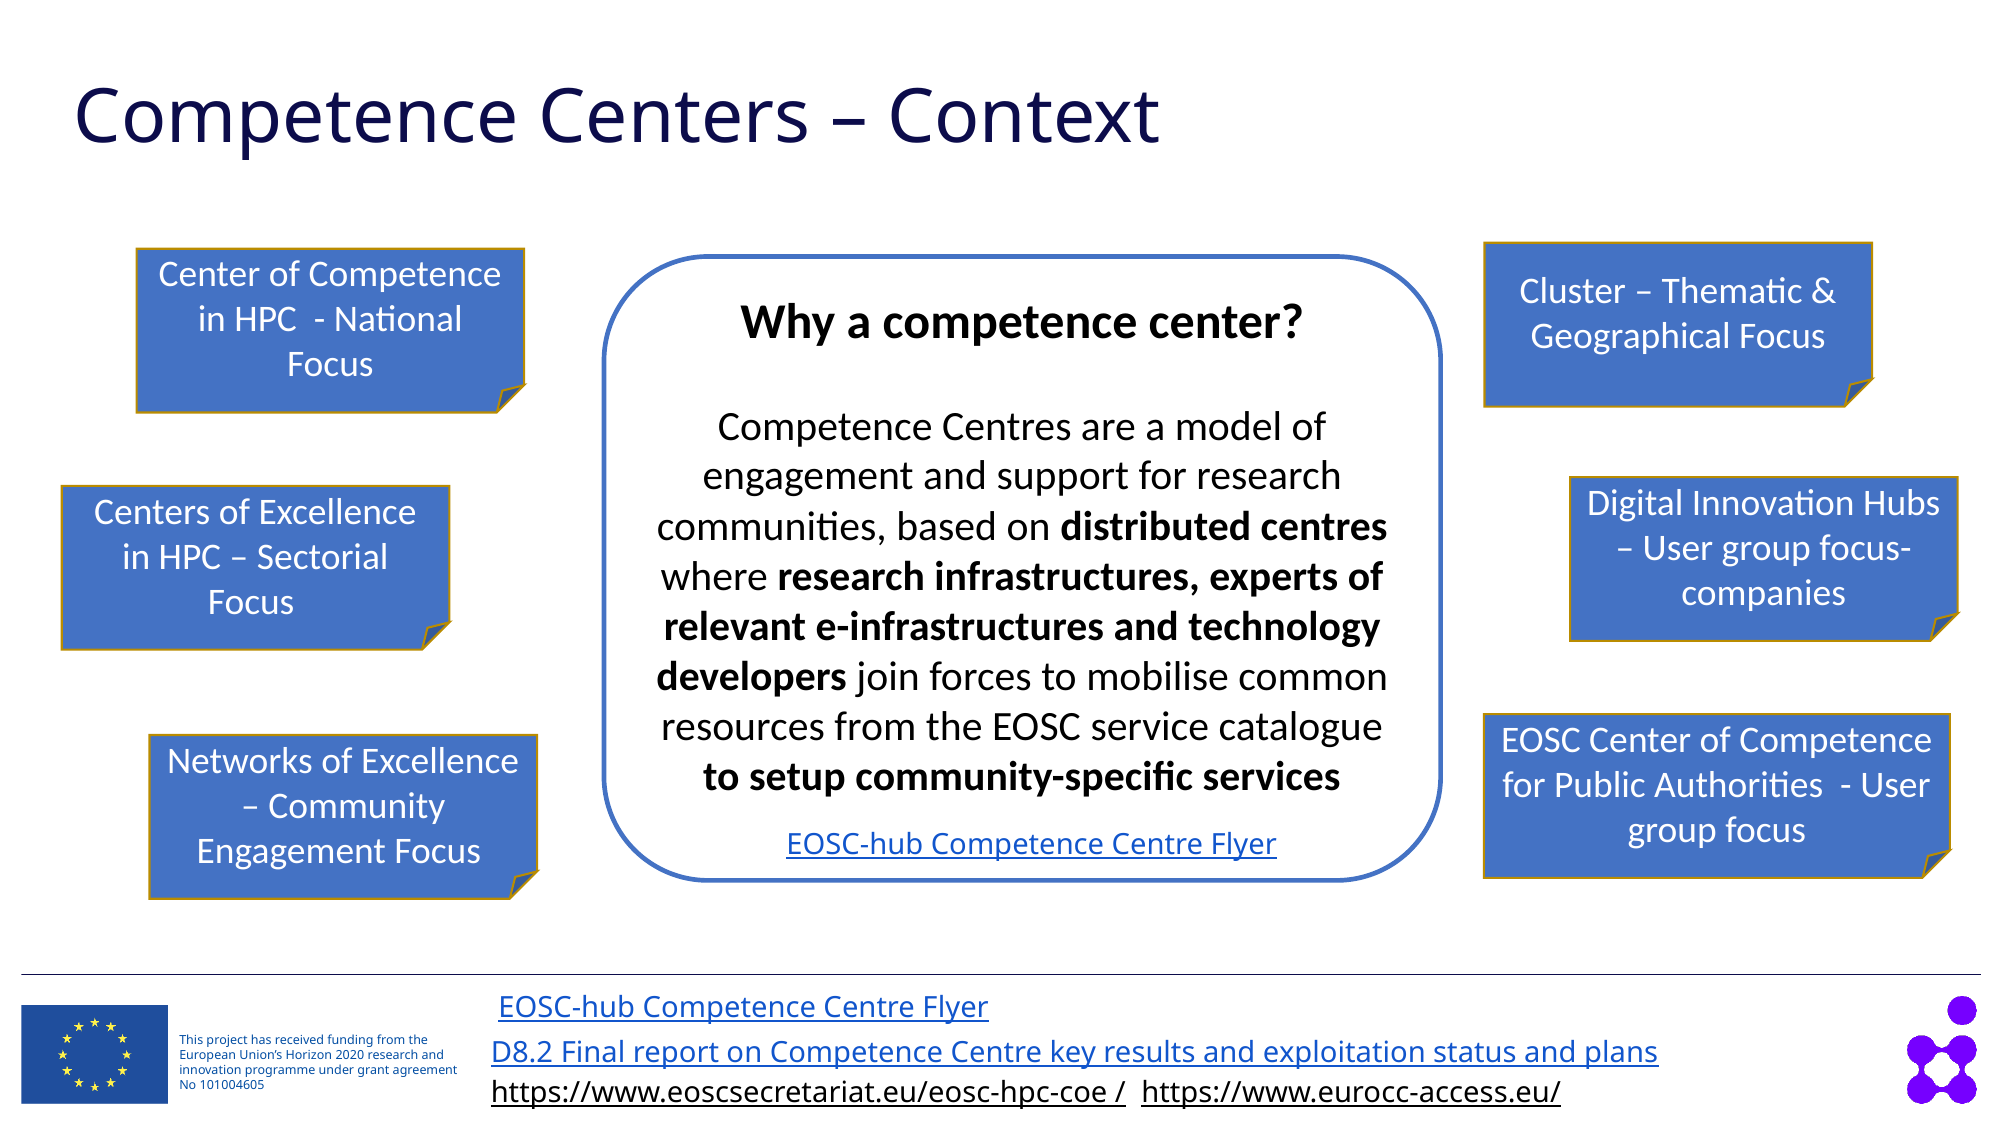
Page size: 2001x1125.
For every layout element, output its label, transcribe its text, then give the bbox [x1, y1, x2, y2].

title Competence Centers – Context [58, 59, 1942, 177]
picture [1883, 959, 2000, 1125]
text_box Digital Innovation Hubs – User group focus- companies [1570, 477, 1958, 641]
text_box EOSC Center of Competence for Public Authorities - User group focus [1483, 714, 1950, 878]
text_box Center of Competence in HPC - National Focus [136, 248, 525, 413]
text_box D8.2 Final report on Competence Centre key results and exploitation status and plans https://www.eoscsecretariat.eu/eosc-hpc-coe / https://www.eurocc-access.eu/ [475, 1025, 1830, 1121]
text_box EOSC-hub Competence Centre Flyer [763, 817, 1483, 873]
text_box Why a competence center? Competence Centres are a model of engagement and support for research communities, based on distributed centres where research infrastructures, experts of relevant e-infrastructures and technology developers join forces to mobilise common resources from the EOSC service catalogue to setup community-specific services [603, 256, 1441, 881]
text_box Networks of Excellence – Community Engagement Focus [149, 735, 538, 899]
picture [21, 1005, 168, 1104]
text_box Cluster – Thematic & Geographical Focus [1484, 242, 1873, 407]
text_box Centers of Excellence in HPC – Sectorial Focus [61, 485, 450, 650]
text_box EOSC-hub Competence Centre Flyer [475, 980, 1476, 1036]
